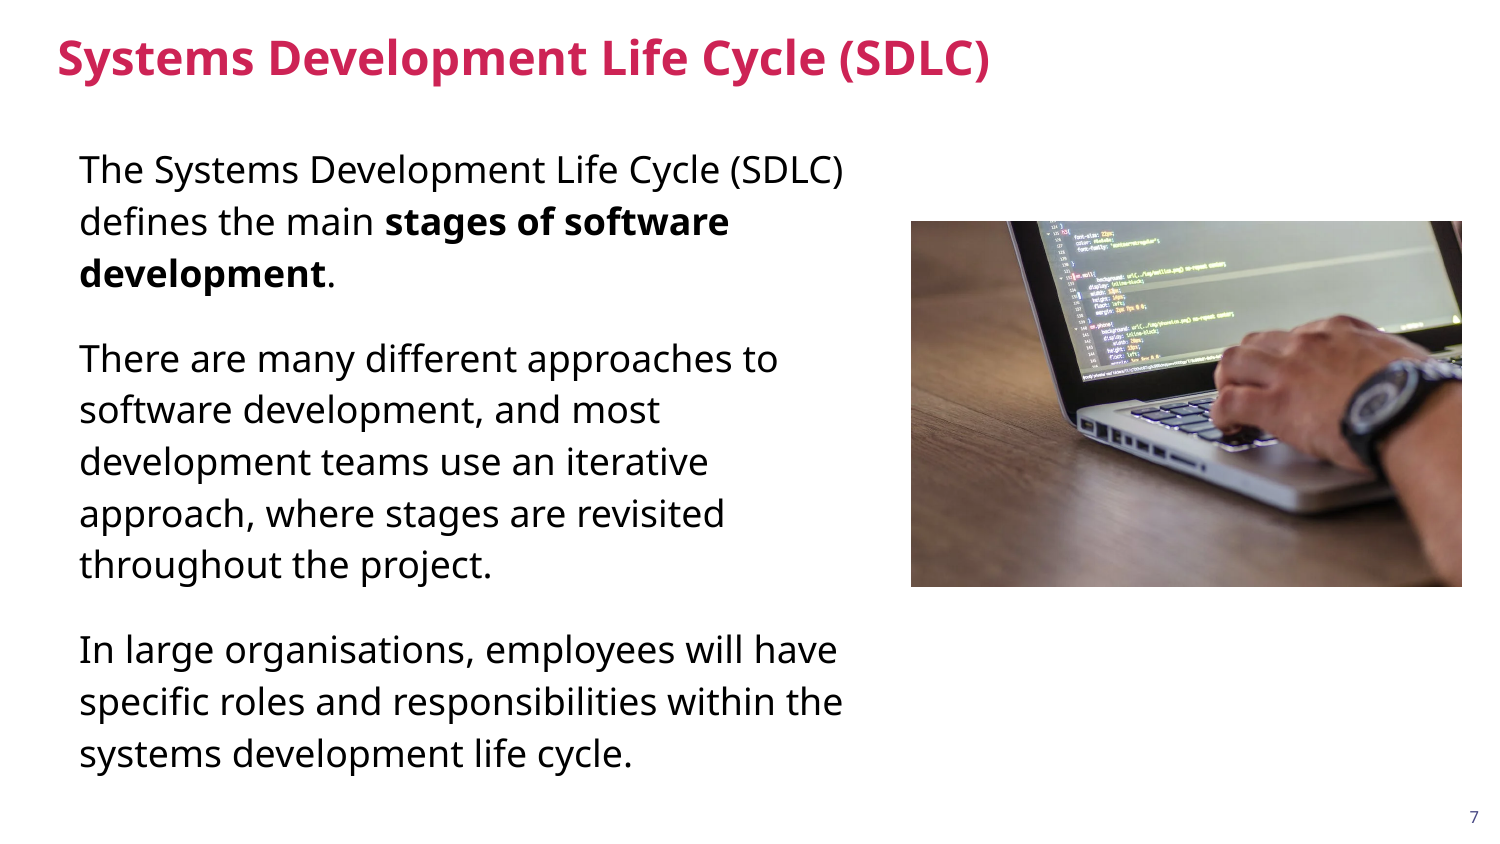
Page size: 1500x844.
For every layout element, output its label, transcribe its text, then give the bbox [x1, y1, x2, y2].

slide_number 7 [1448, 792, 1500, 844]
picture [911, 221, 1462, 587]
title Systems Development Life Cycle (SDLC) [42, 28, 1441, 145]
list The Systems Development Life Cycle (SDLC) defines the main stages of software development. There are many different approaches to software development, and most development teams use an iterative approach, where stages are revisited throughout the project. In large organisations, employees will have specific roles and responsibilities within the systems development life cycle. [64, 145, 885, 750]
